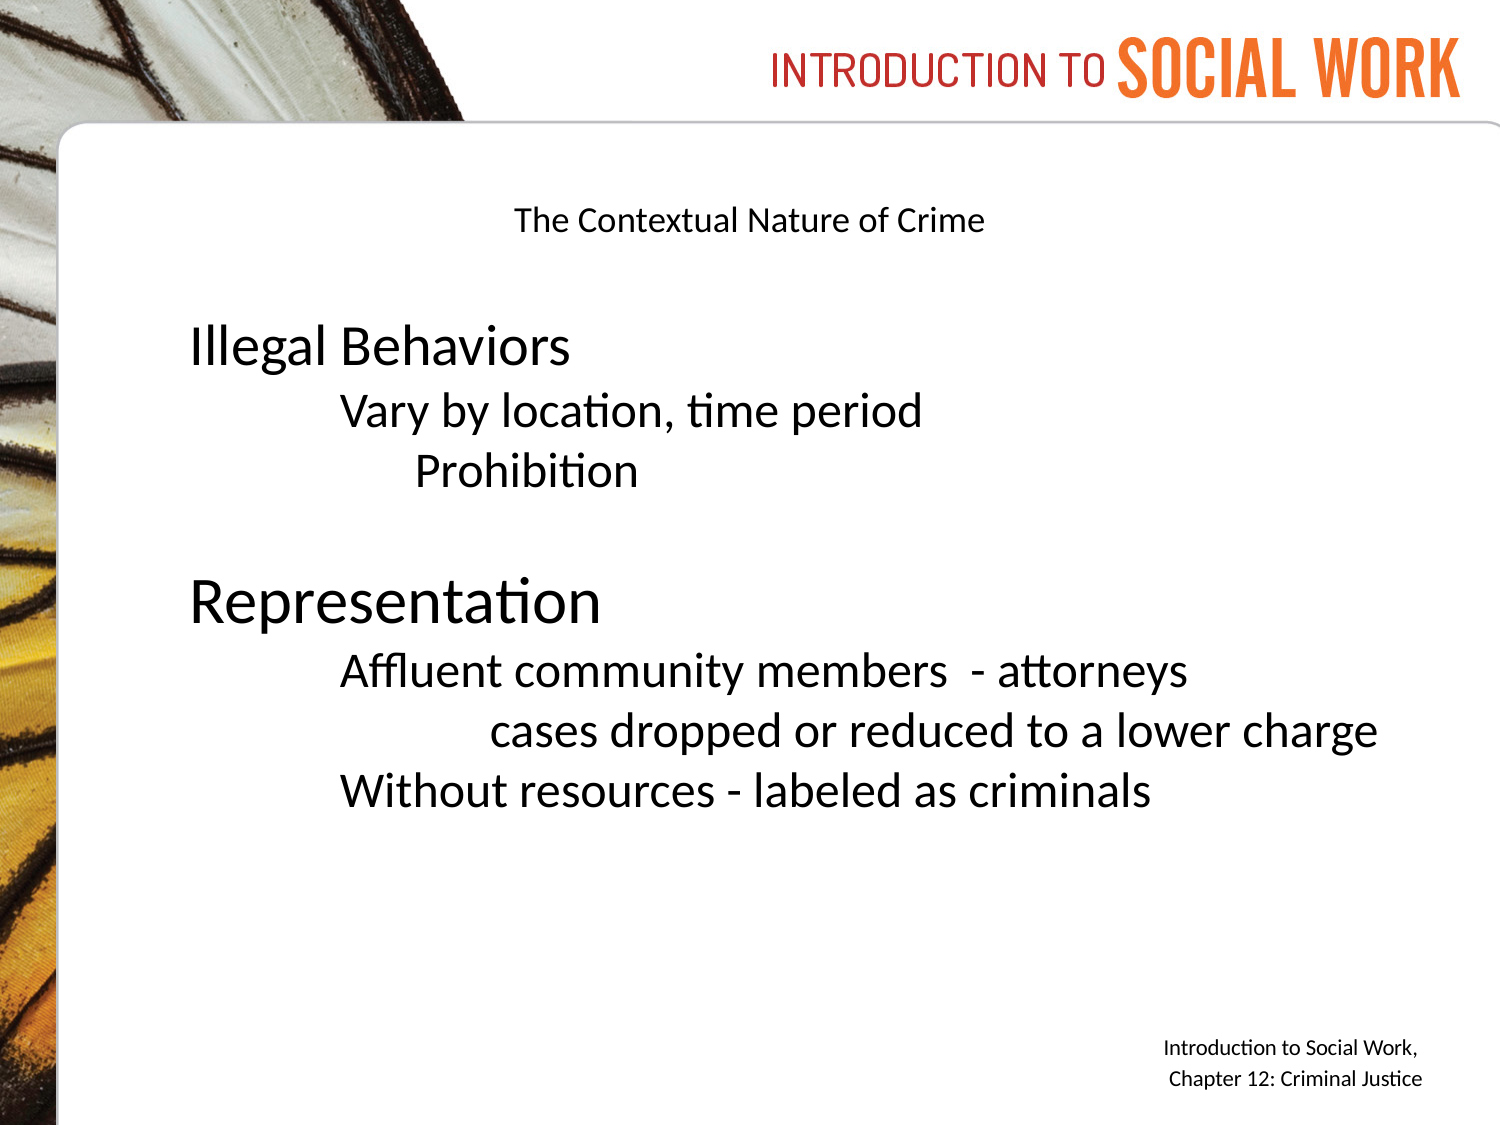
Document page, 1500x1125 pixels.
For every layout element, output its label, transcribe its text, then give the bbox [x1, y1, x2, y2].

text_box Illegal Behaviors Vary by location, time period Prohibition Representation Affluent community members - attorneys cases dropped or reduced to a lower charge Without resources - labeled as criminals [99, 299, 1425, 895]
picture [0, 0, 1500, 1125]
title The Contextual Nature of Crime [75, 187, 1425, 288]
text_box [99, 274, 1438, 1010]
list Introduction to Social Work, Chapter 12: Criminal Justice [1037, 1025, 1438, 1100]
